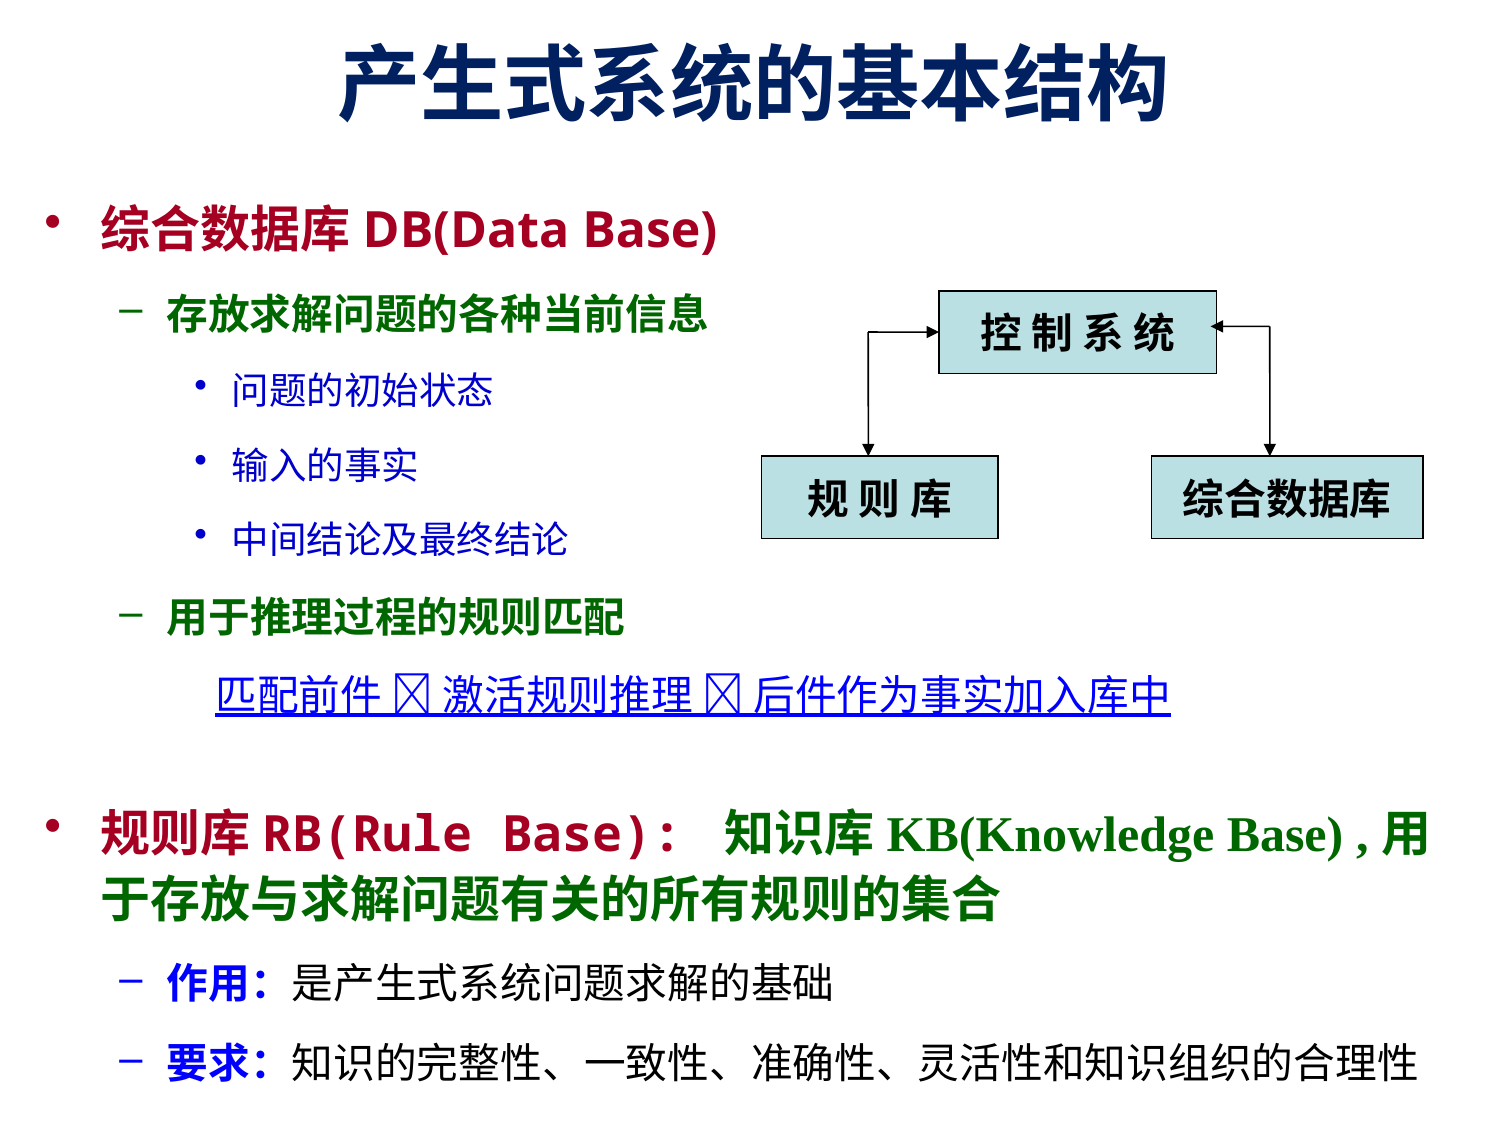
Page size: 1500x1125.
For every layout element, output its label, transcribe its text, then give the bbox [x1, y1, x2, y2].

text_box 综合数据库 [1151, 456, 1424, 539]
text_box [1263, 327, 1277, 457]
text_box [862, 333, 875, 457]
text_box 匹配前件  激活规则推理  后件作为事实加入库中 [200, 661, 1323, 726]
list 综合数据库DB(Data Base) 存放求解问题的各种当前信息 问题的初始状态 输入的事实 中间结论及最终结论 用于推理过程的规则匹配 规则库RB(Rule Base): 知识库KB(Knowledge Base) ,用于存放与求解问题有关的所有规则的集合 作用：是产生式系统问题求解的基础 要求：知识的完整性、一致性、准确性、灵活性和知识组织的合理性 [29, 184, 1459, 1071]
text_box [1210, 320, 1270, 333]
text_box [868, 325, 940, 339]
title 产生式系统的基本结构 [53, 36, 1455, 184]
text_box 规 则 库 [761, 456, 999, 539]
text_box 控 制 系 统 [939, 290, 1217, 374]
